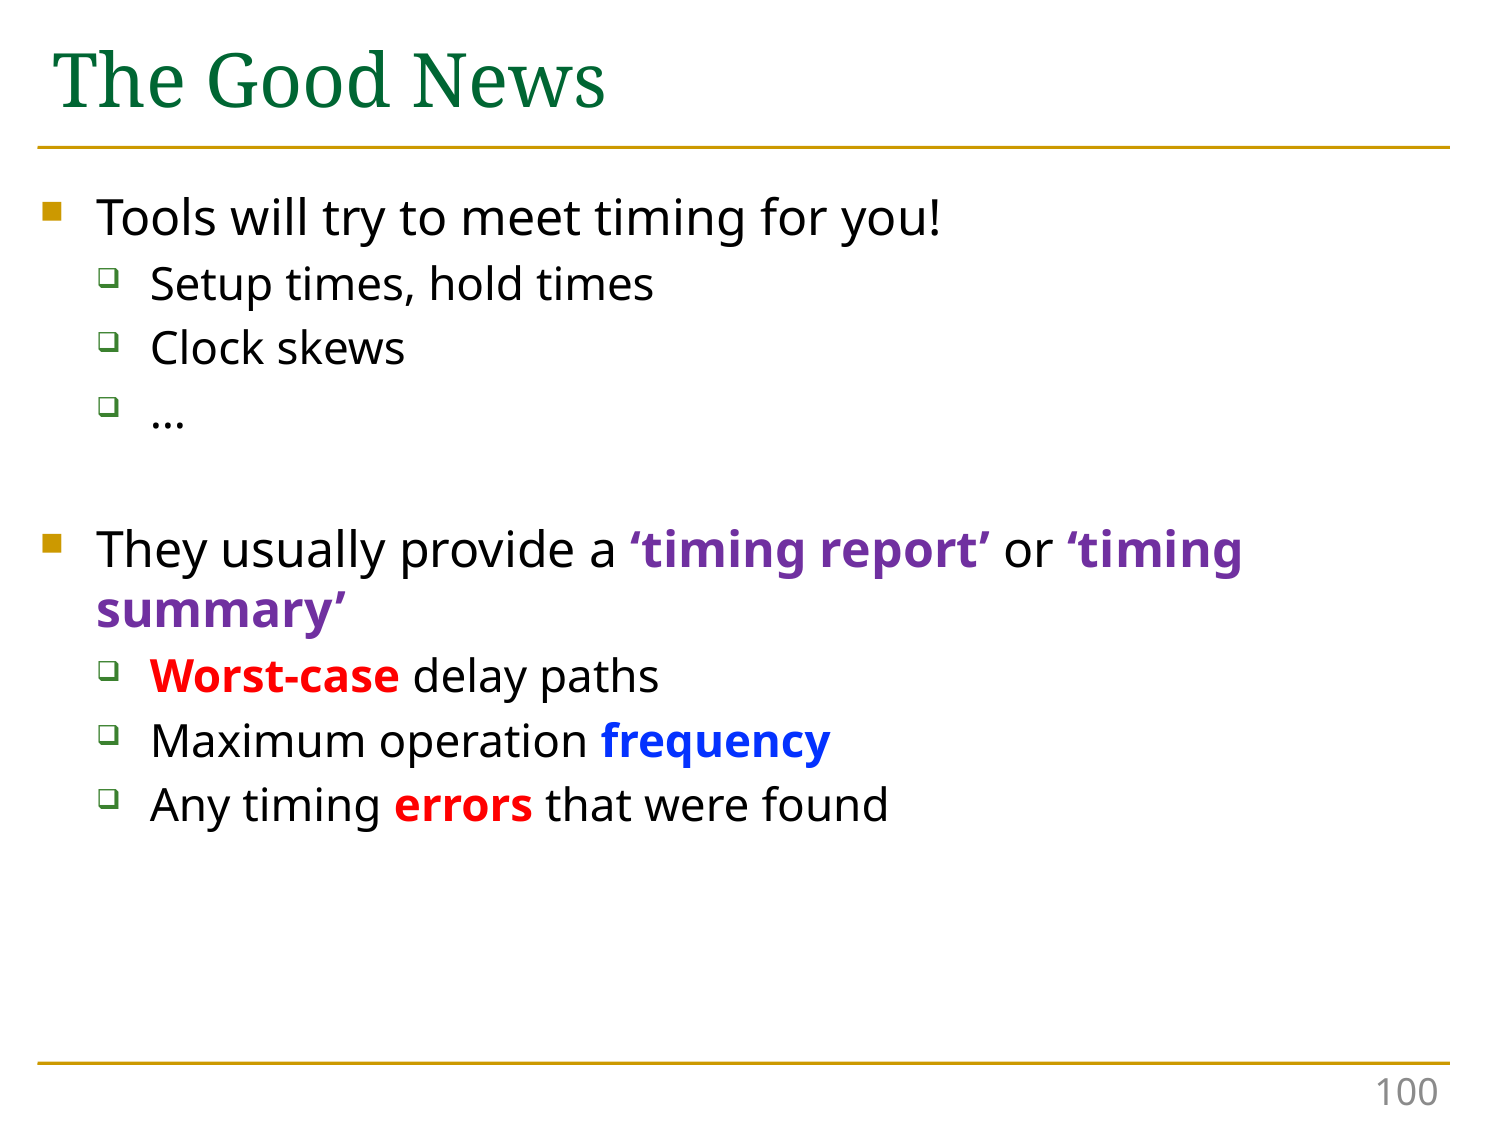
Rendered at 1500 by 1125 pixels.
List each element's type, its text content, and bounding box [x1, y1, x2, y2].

title The Good News [37, 24, 1450, 178]
list Tools will try to meet timing for you! Setup times, hold times Clock skews … They usually provide a ‘timing report’ or ‘timing summary’ Worst-case delay paths Maximum operation frequency Any timing errors that were found [24, 178, 1500, 1050]
slide_number 100 [1116, 1063, 1454, 1124]
